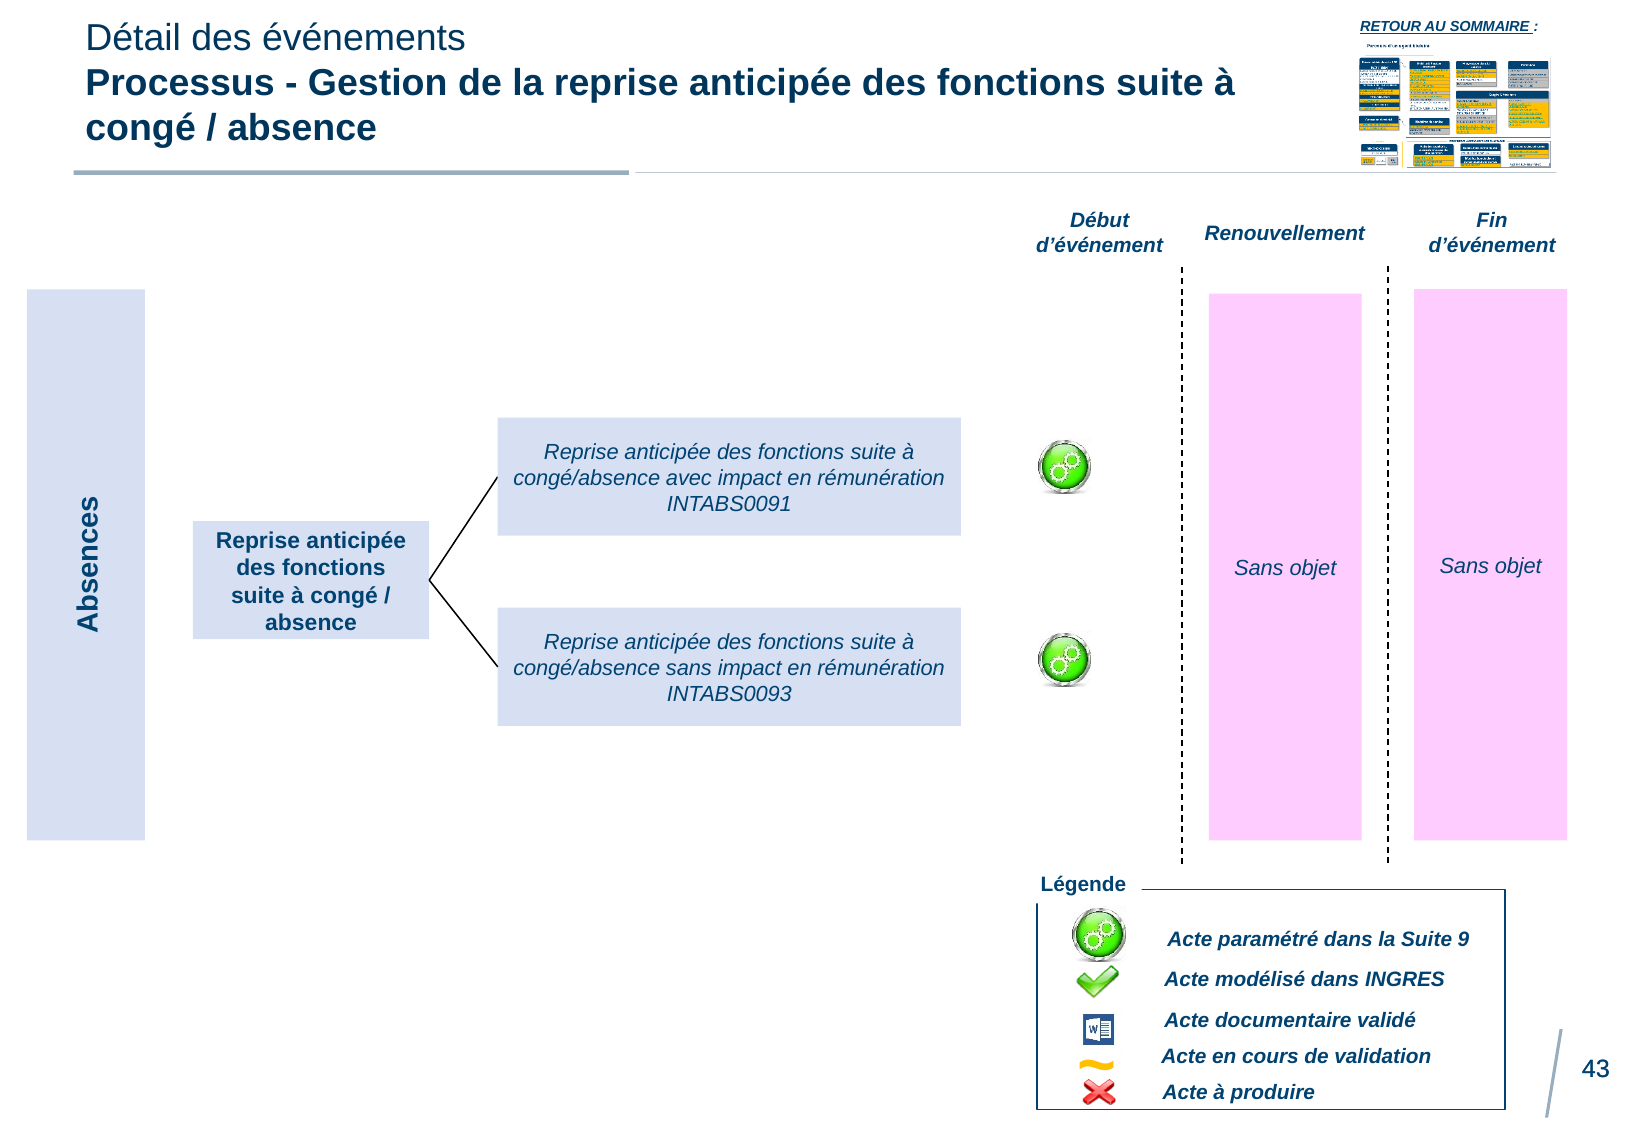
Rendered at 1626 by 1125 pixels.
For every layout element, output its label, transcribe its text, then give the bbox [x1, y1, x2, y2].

picture [1082, 1079, 1116, 1105]
picture [1359, 40, 1553, 168]
picture [1067, 906, 1128, 1059]
slide_number 43 [1516, 1044, 1625, 1121]
picture [1038, 631, 1091, 687]
picture [1038, 438, 1091, 494]
